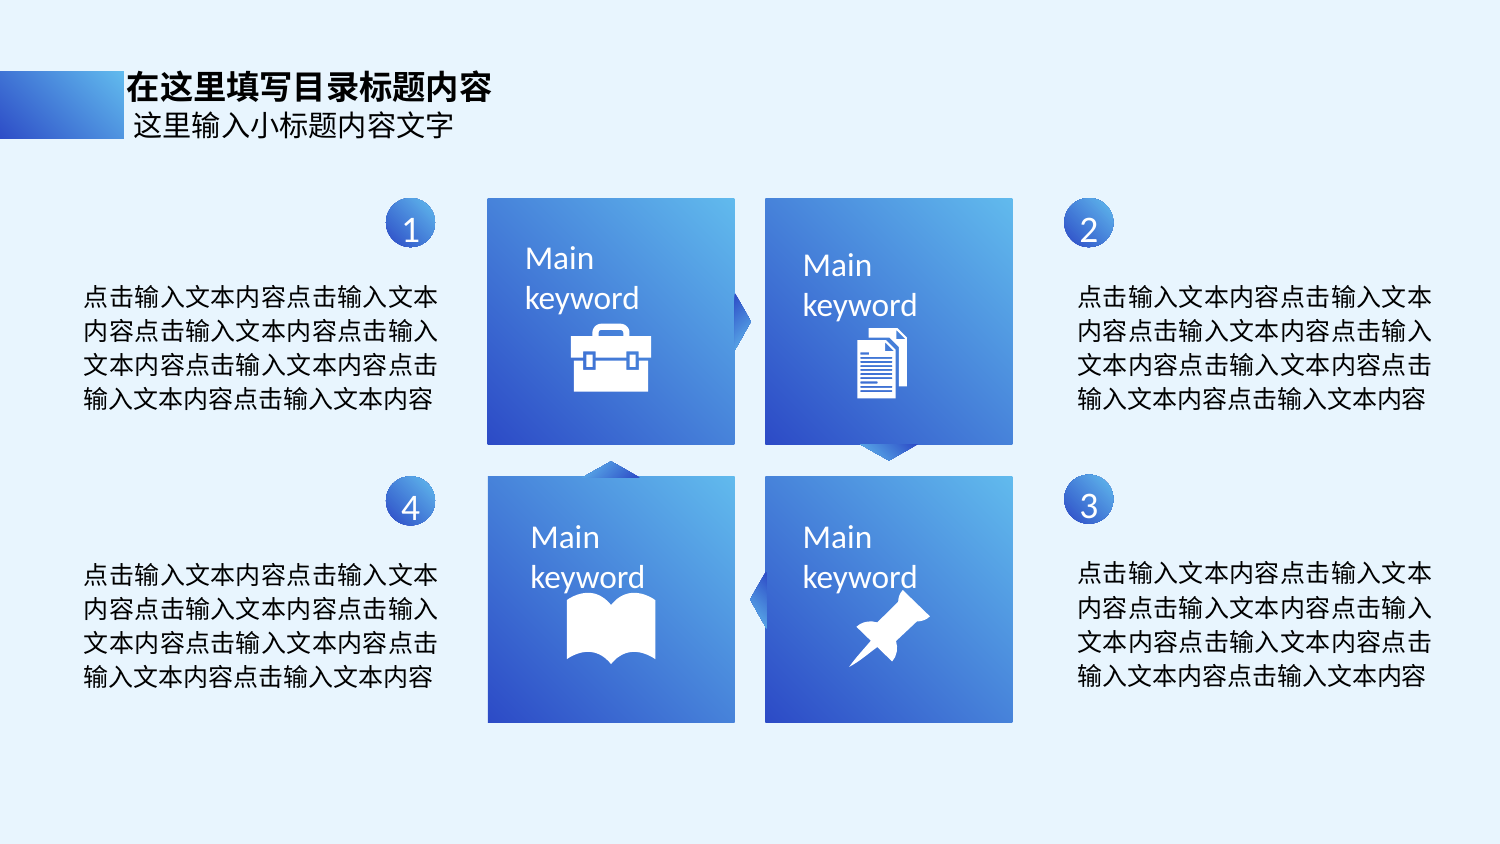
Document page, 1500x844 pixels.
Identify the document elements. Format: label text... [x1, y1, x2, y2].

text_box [1062, 197, 1448, 424]
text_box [68, 197, 455, 424]
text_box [1062, 474, 1448, 700]
text_box 这里输入小标题内容文字 [118, 99, 471, 150]
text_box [68, 476, 455, 702]
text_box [509, 228, 713, 392]
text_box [487, 197, 751, 446]
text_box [787, 508, 991, 668]
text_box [487, 461, 735, 724]
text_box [515, 508, 718, 665]
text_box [787, 235, 991, 399]
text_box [765, 197, 1013, 461]
text_box [0, 69, 118, 140]
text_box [749, 475, 1013, 724]
text_box 在这里填写目录标题内容 [112, 59, 538, 114]
